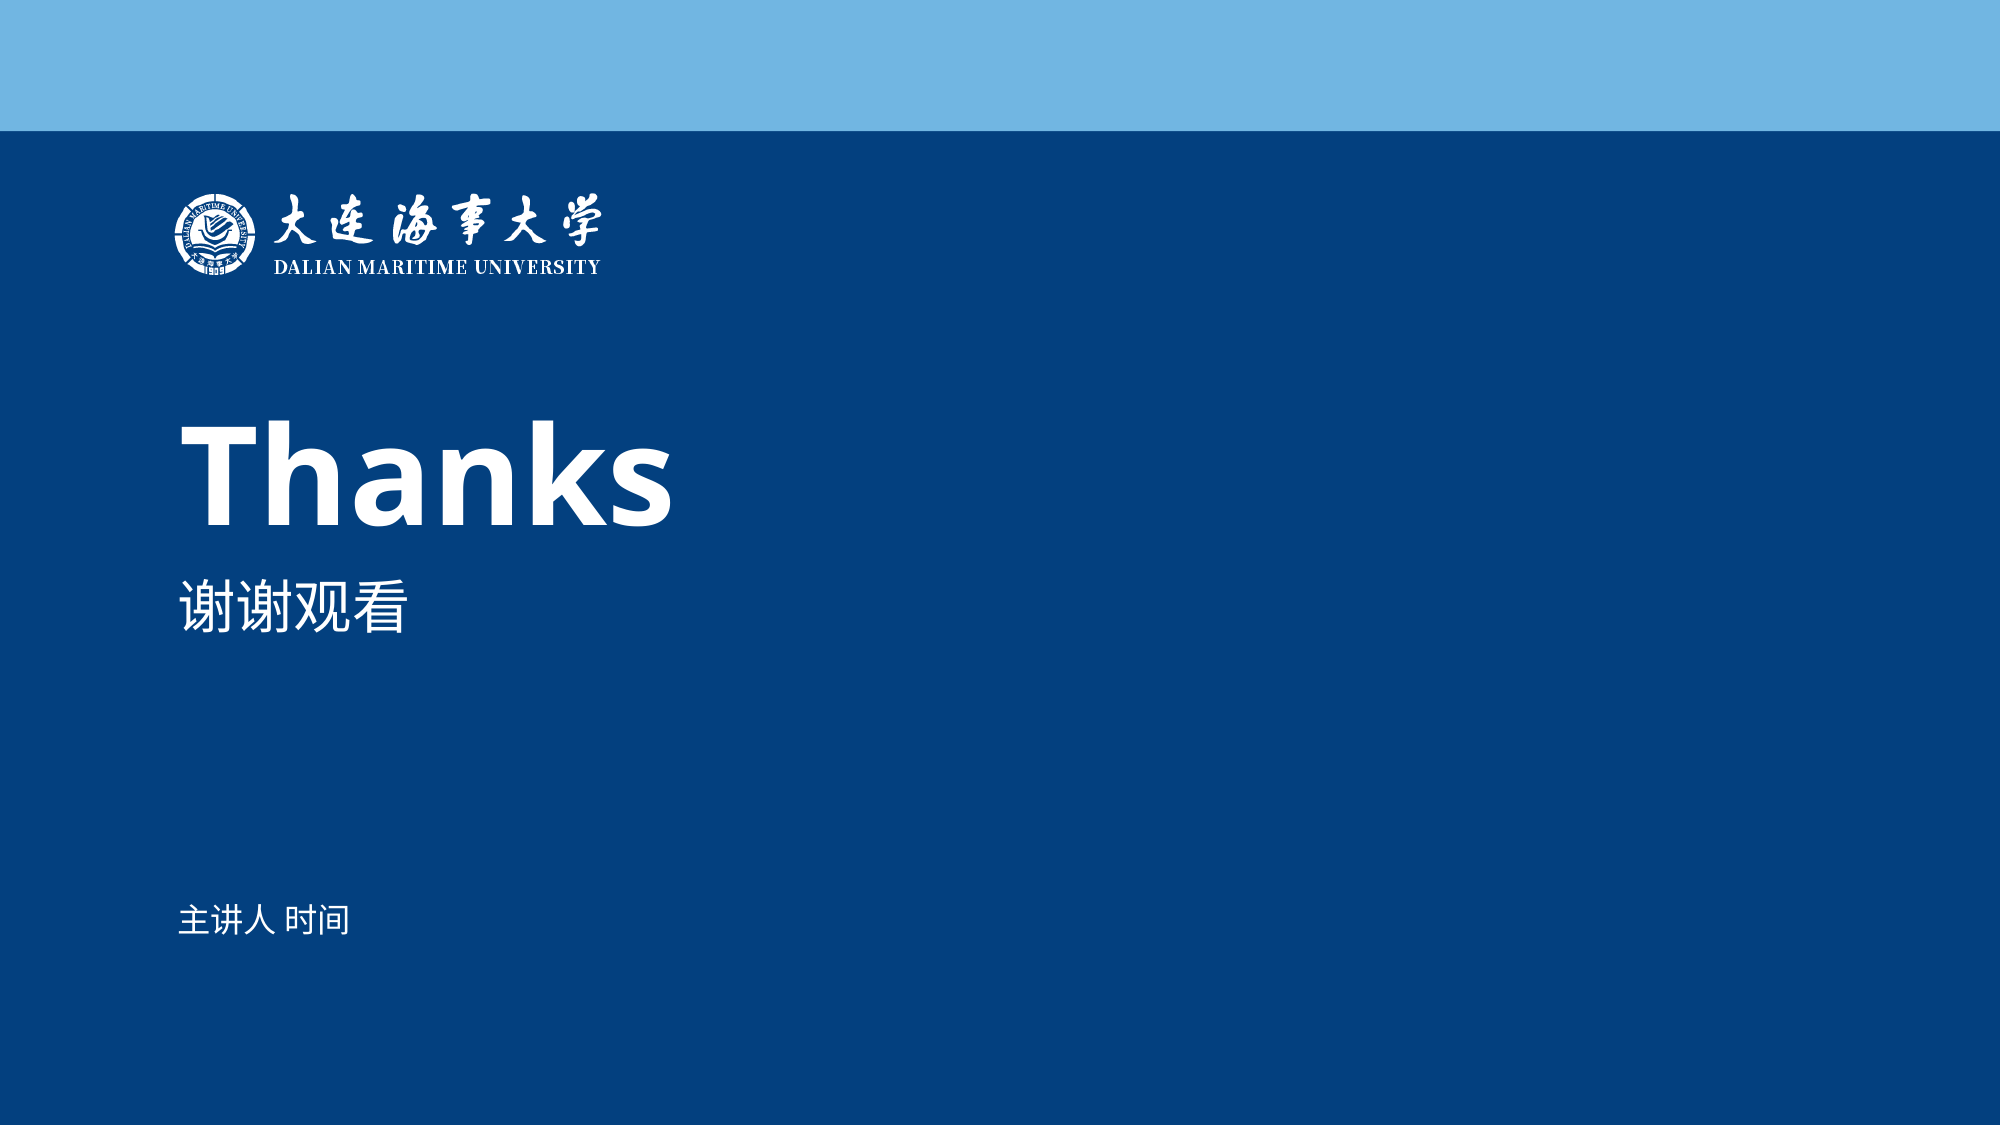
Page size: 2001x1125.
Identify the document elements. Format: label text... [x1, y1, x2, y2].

text_box 主讲人 时间 [162, 891, 830, 947]
picture [162, 182, 617, 288]
text_box Thanks [164, 380, 1520, 561]
text_box [0, 132, 2000, 1125]
text_box [0, 0, 2000, 132]
text_box 谢谢观看 [162, 562, 830, 648]
